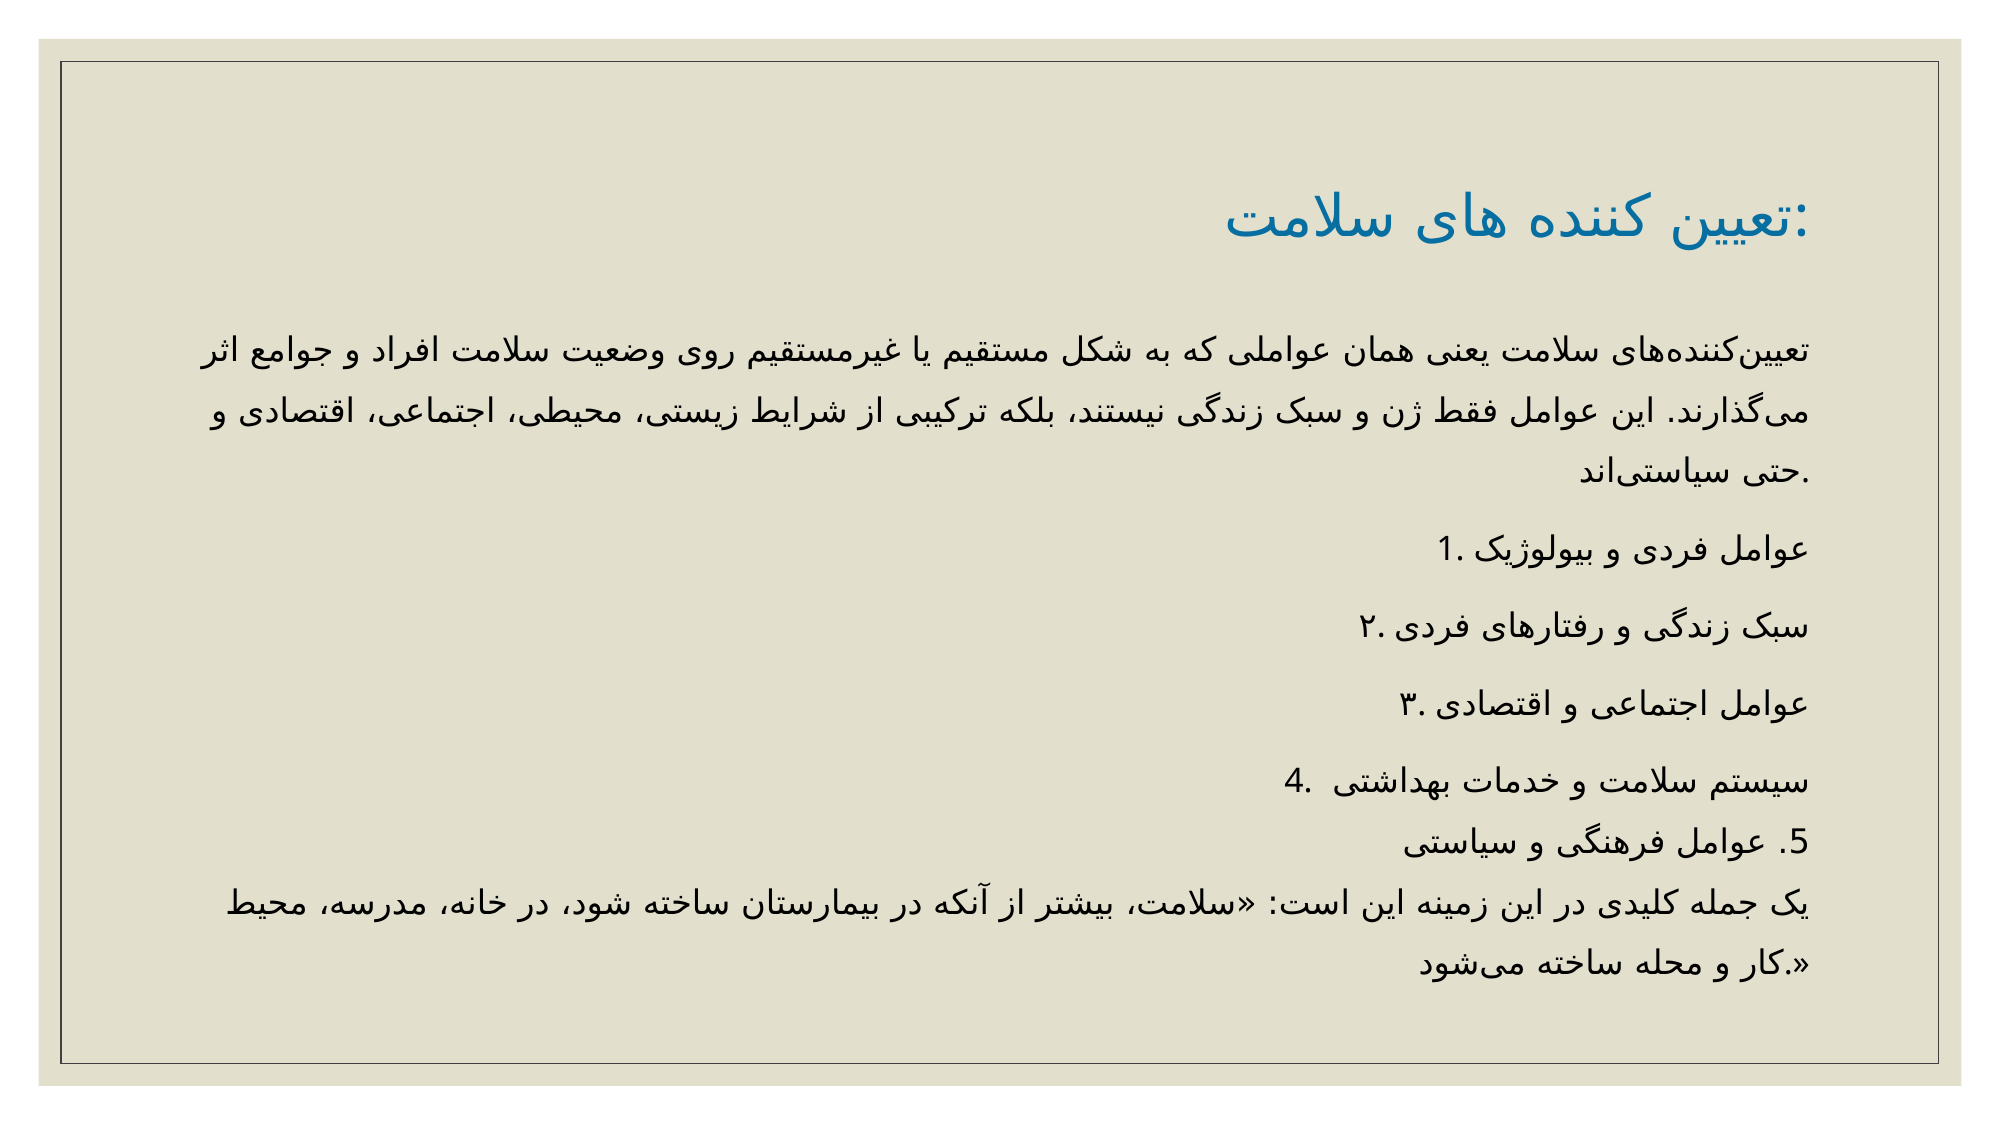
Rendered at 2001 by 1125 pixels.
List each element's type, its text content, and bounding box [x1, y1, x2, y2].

list تعیین‌کننده‌های سلامت یعنی همان عواملی که به شکل مستقیم یا غیرمستقیم روی وضعیت سلامت افراد و جوامع اثر می‌گذارند. این عوامل فقط ژن و سبک زندگی نیستند، بلکه ترکیبی از شرایط زیستی، محیطی، اجتماعی، اقتصادی و حتی سیاستی‌اند. 1. عوامل فردی و بیولوژیک ۲. سبک زندگی و رفتارهای فردی ۳. عوامل اجتماعی و اقتصادی 4. سیستم سلامت و خدمات بهداشتی 5. عوامل فرهنگی و سیاستی یک جمله کلیدی در این زمینه این است: «سلامت، بیشتر از آنکه در بیمارستان ساخته شود، در خانه، مدرسه، محیط کار و محله ساخته می‌شود.» [174, 299, 1825, 990]
title تعیین کننده های سلامت: [174, 105, 1825, 299]
